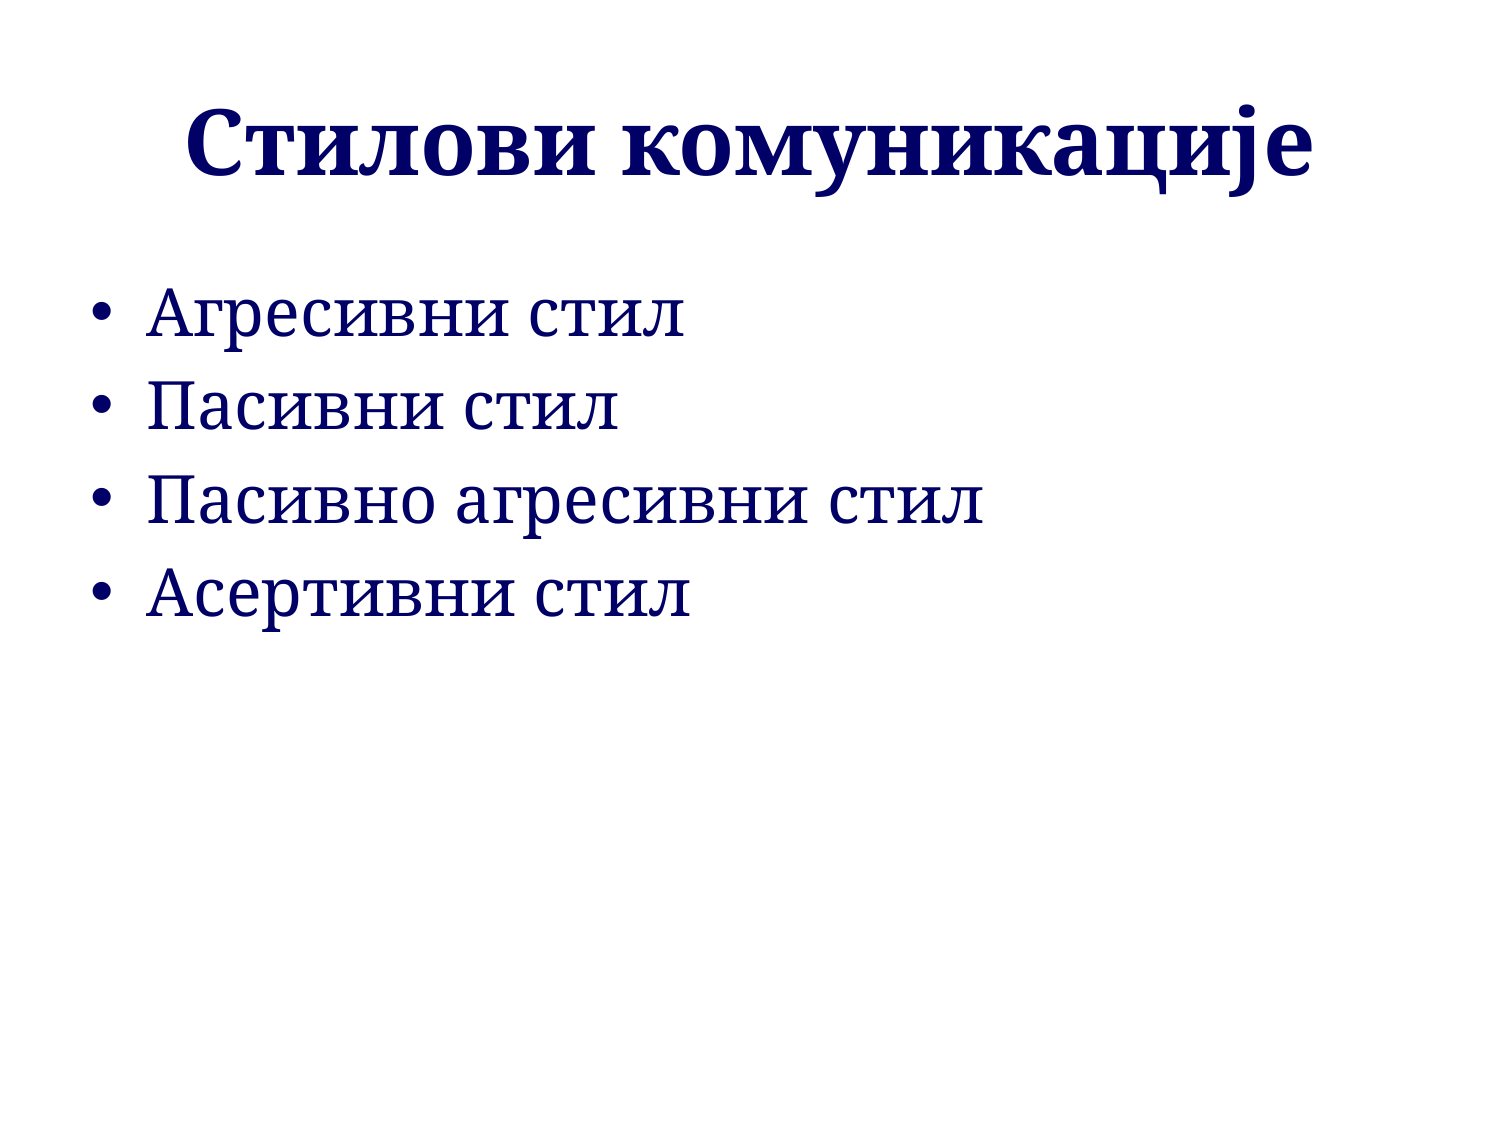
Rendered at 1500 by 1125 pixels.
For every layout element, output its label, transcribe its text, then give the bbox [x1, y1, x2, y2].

title Стилови комуникације [75, 45, 1425, 233]
list Агресивни стил Пасивни стил Пасивно агресивни стил Асертивни стил [75, 262, 1425, 1005]
